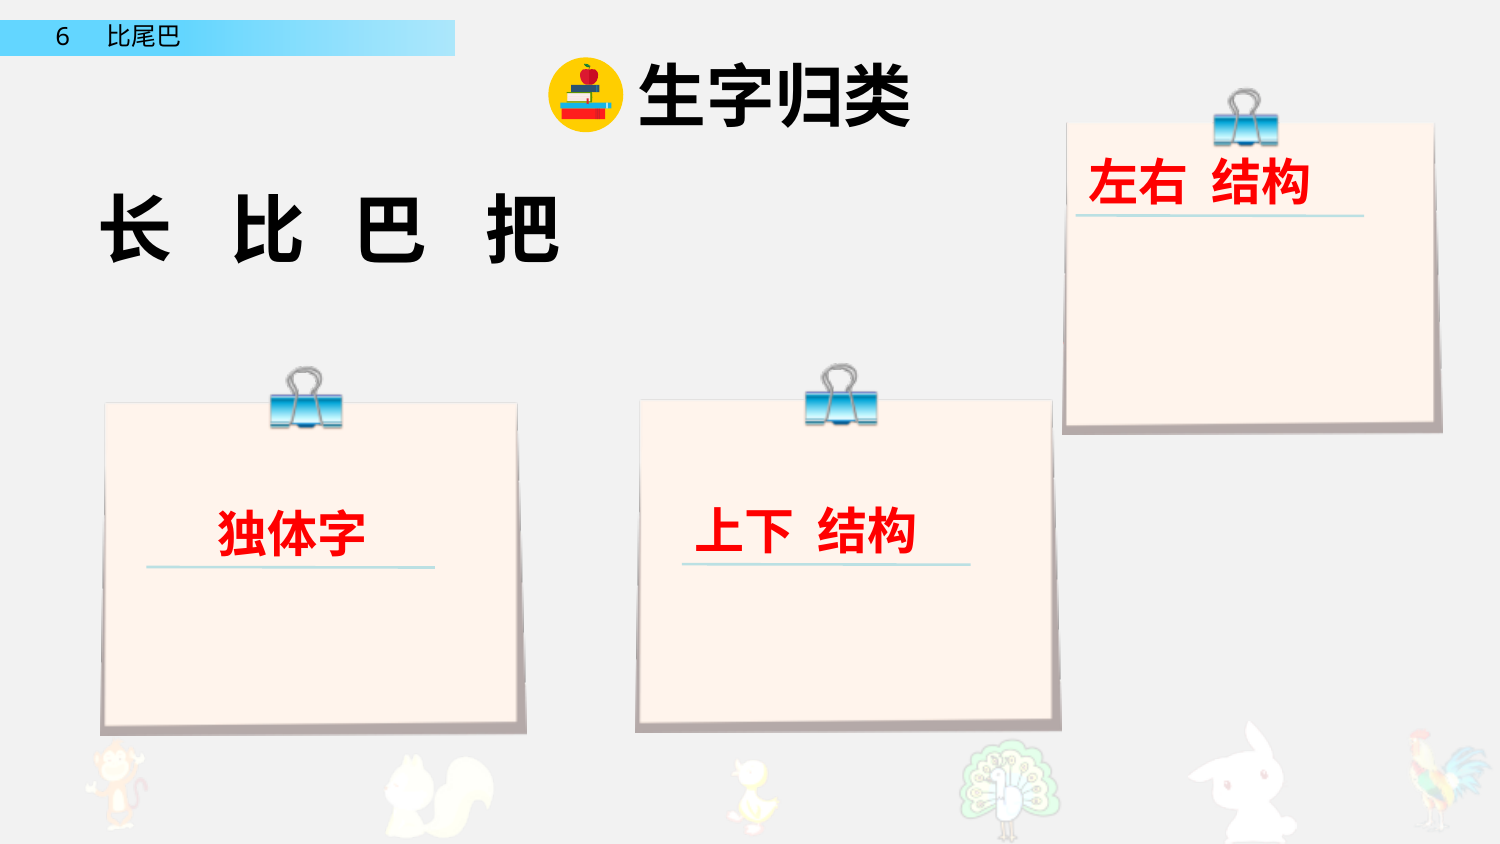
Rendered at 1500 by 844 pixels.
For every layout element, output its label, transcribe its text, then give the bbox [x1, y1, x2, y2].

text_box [548, 57, 624, 133]
text_box 比 [218, 176, 319, 279]
text_box 把 [474, 176, 575, 279]
picture [635, 84, 1443, 733]
text_box 长 [86, 176, 186, 279]
picture [100, 362, 527, 736]
text_box 巴 [340, 176, 441, 279]
text_box 生字归类 [626, 47, 945, 141]
